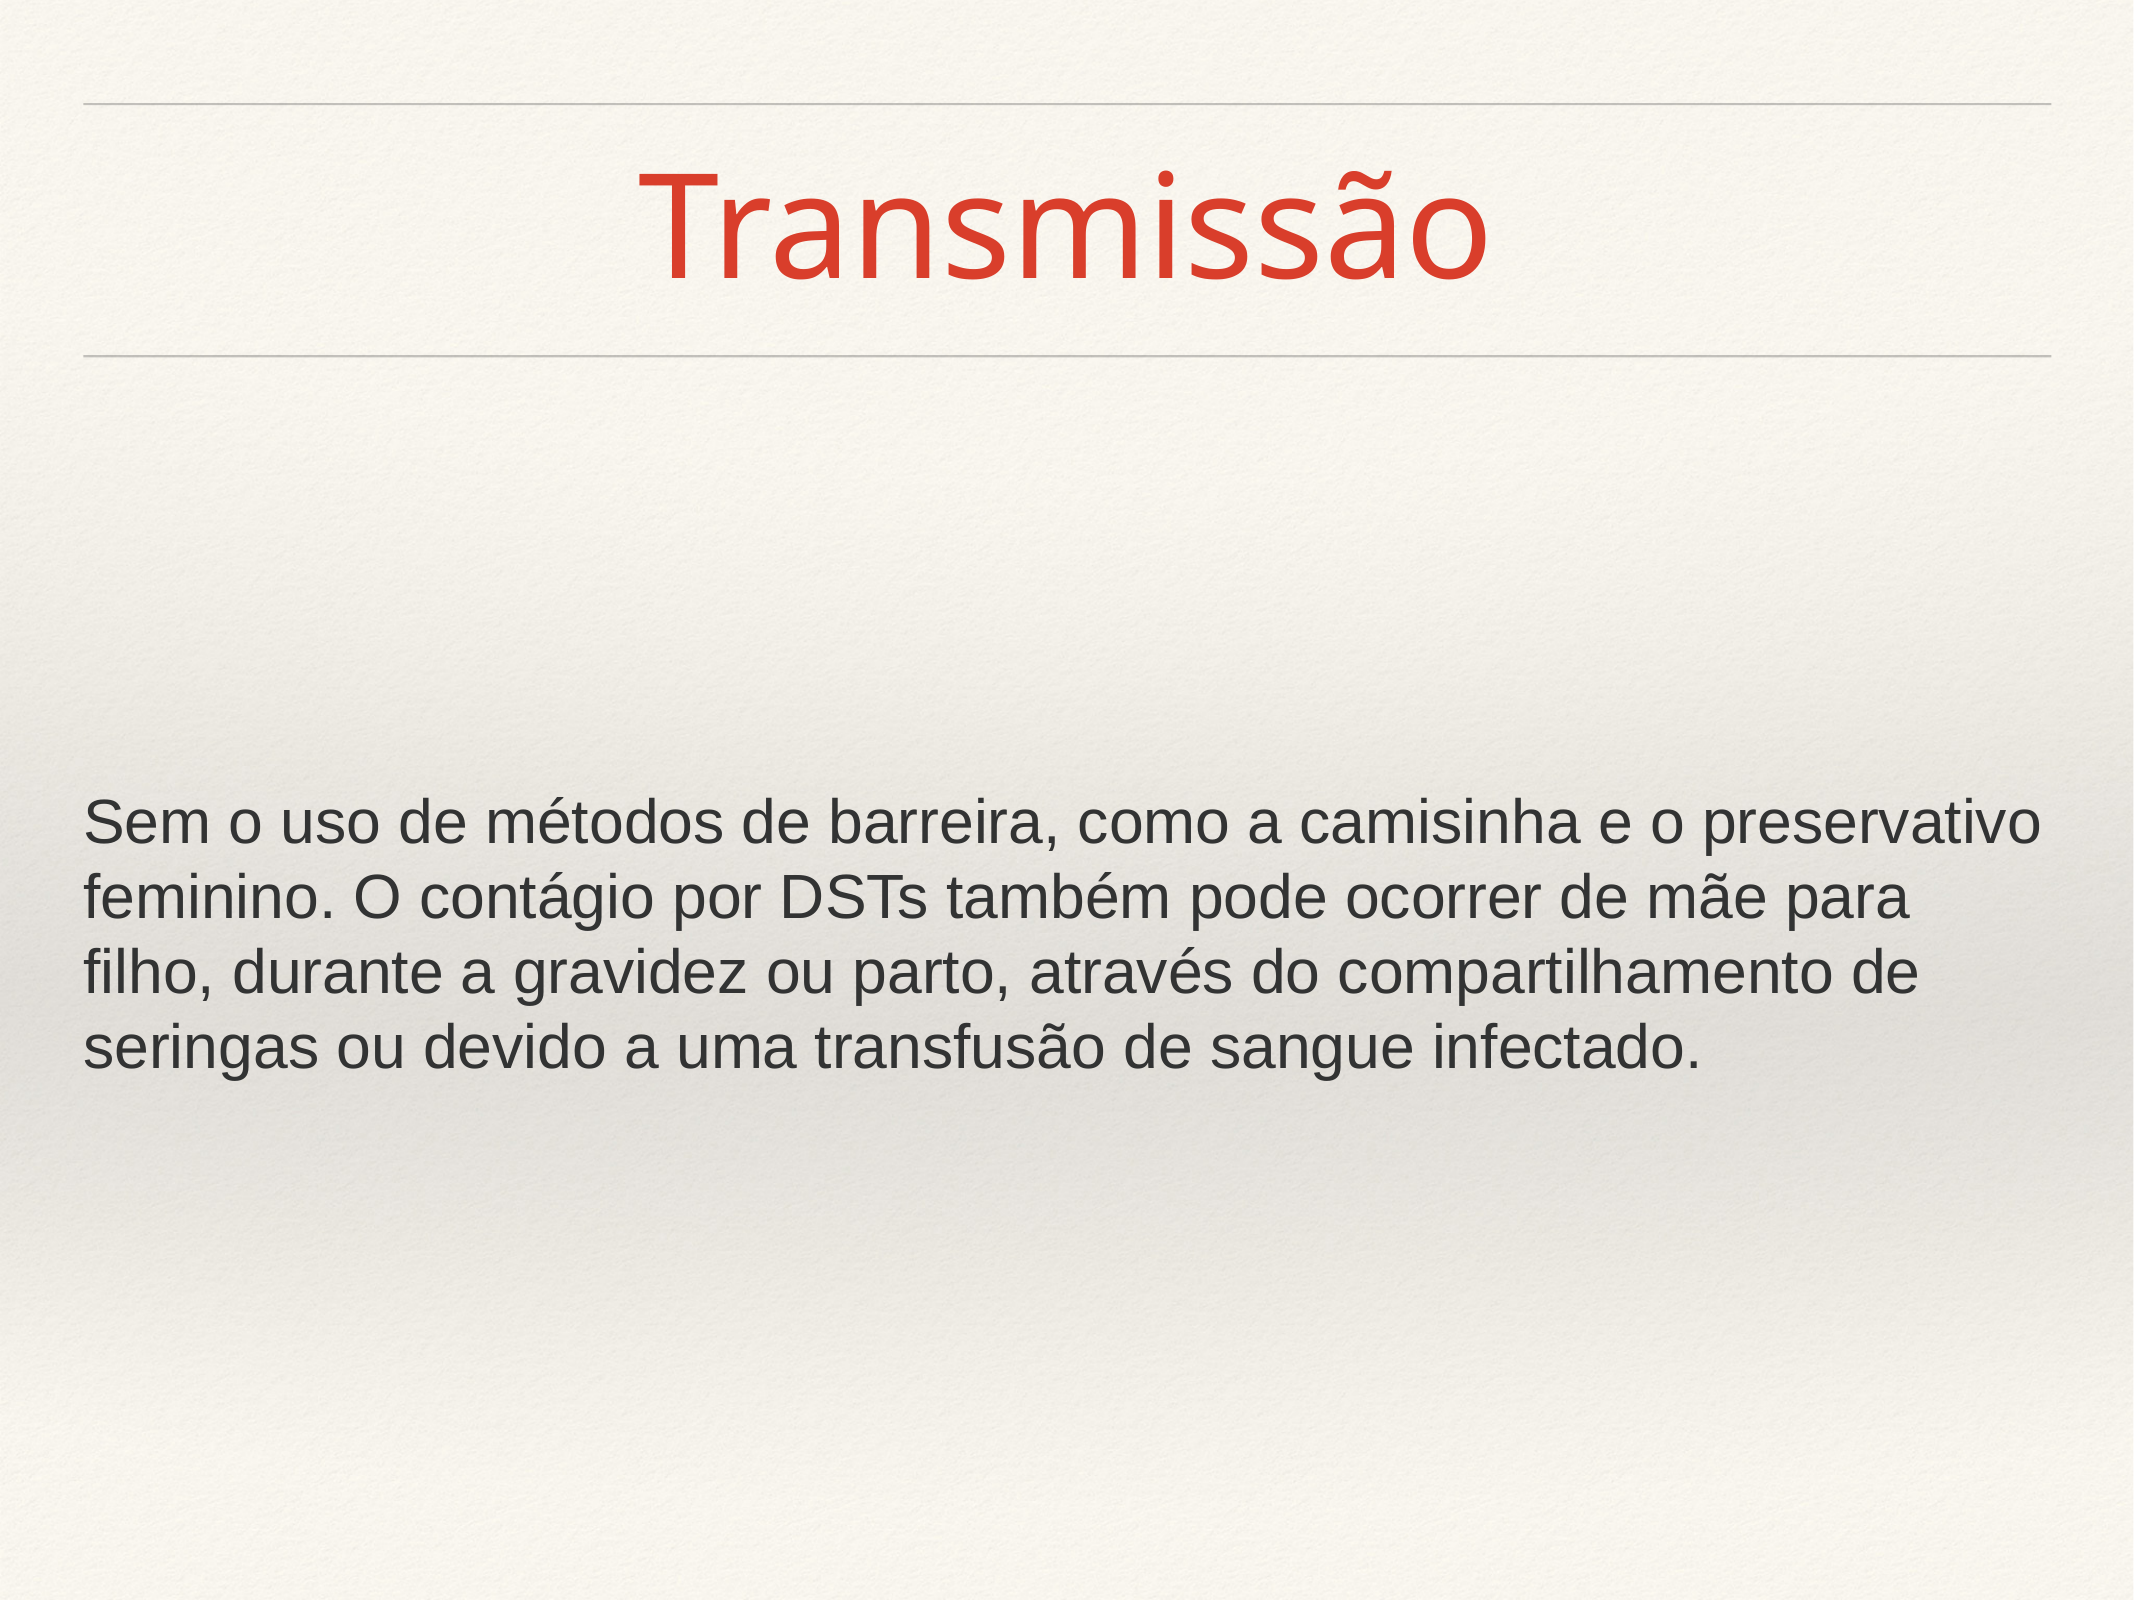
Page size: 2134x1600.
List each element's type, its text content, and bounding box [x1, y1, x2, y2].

picture [0, 0, 2134, 1600]
list Sem o uso de métodos de barreira, como a camisinha e o preservativo feminino. O contágio por DSTs também pode ocorrer de mãe para filho, durante a gravidez ou parto, através do compartilhamento de seringas ou devido a uma transfusão de sangue infectado. [82, 430, 2051, 1432]
title Transmissão [82, 130, 2051, 332]
